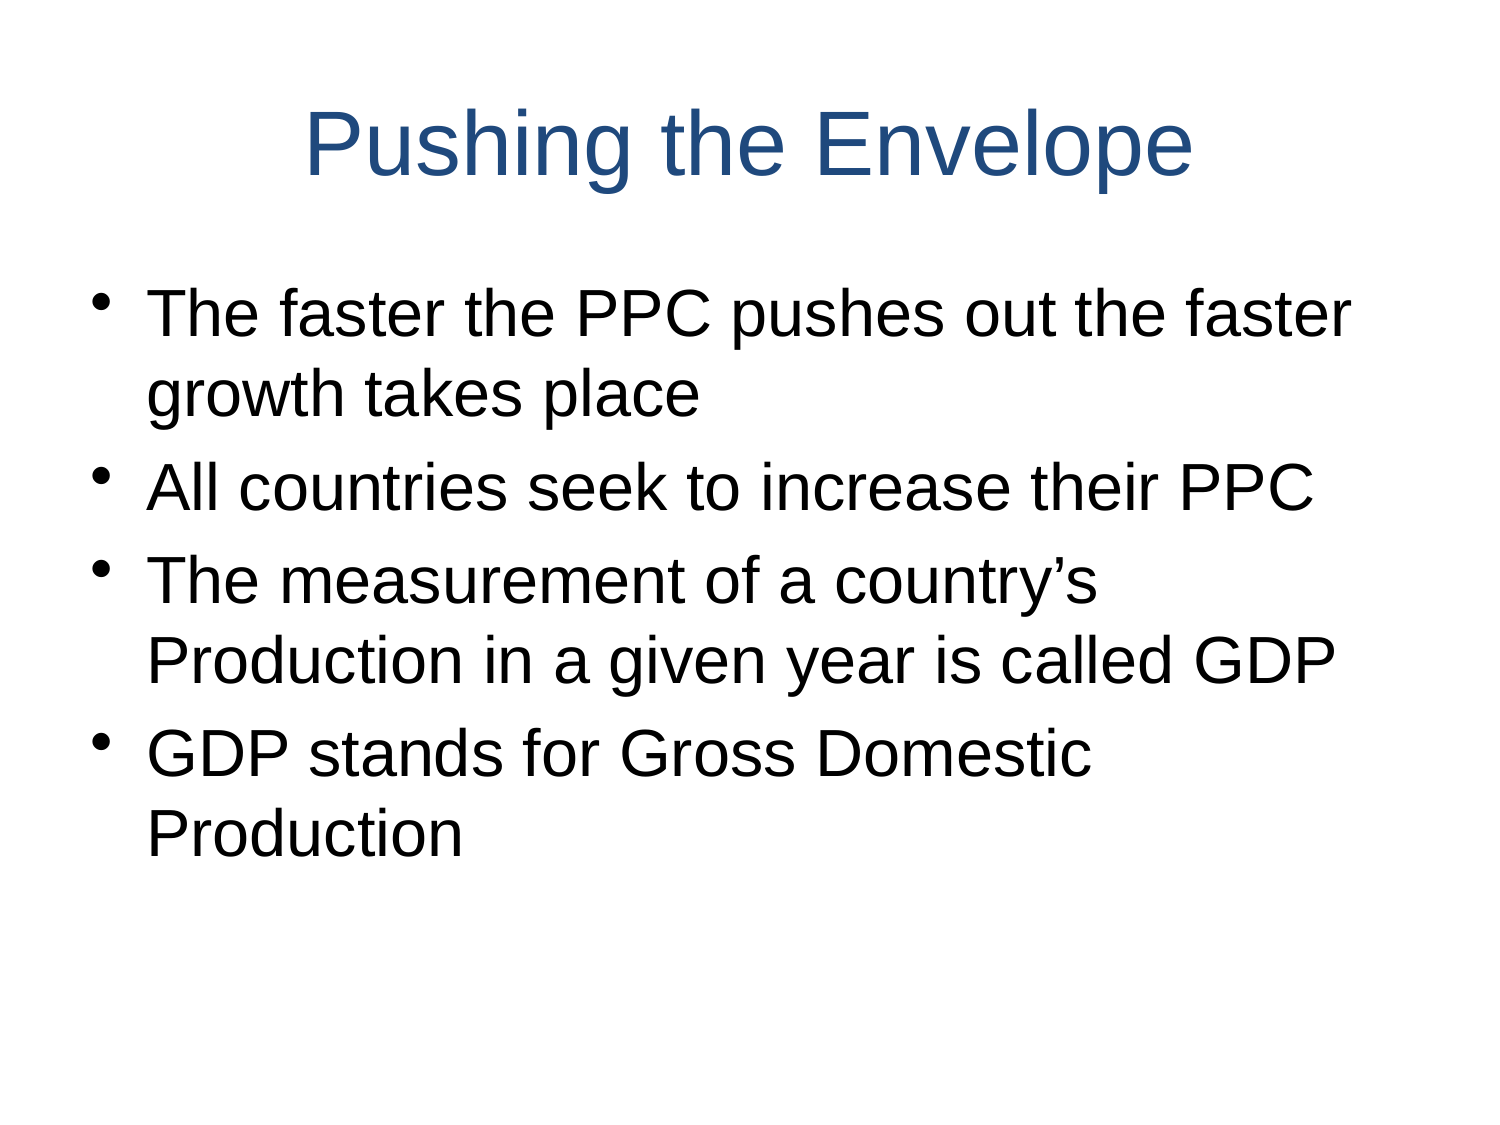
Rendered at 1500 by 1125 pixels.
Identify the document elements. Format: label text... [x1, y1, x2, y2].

list The faster the PPC pushes out the faster growth takes place All countries seek to increase their PPC The measurement of a country’s Production in a given year is called GDP GDP stands for Gross Domestic Production [75, 262, 1425, 1005]
title Pushing the Envelope [75, 45, 1425, 233]
